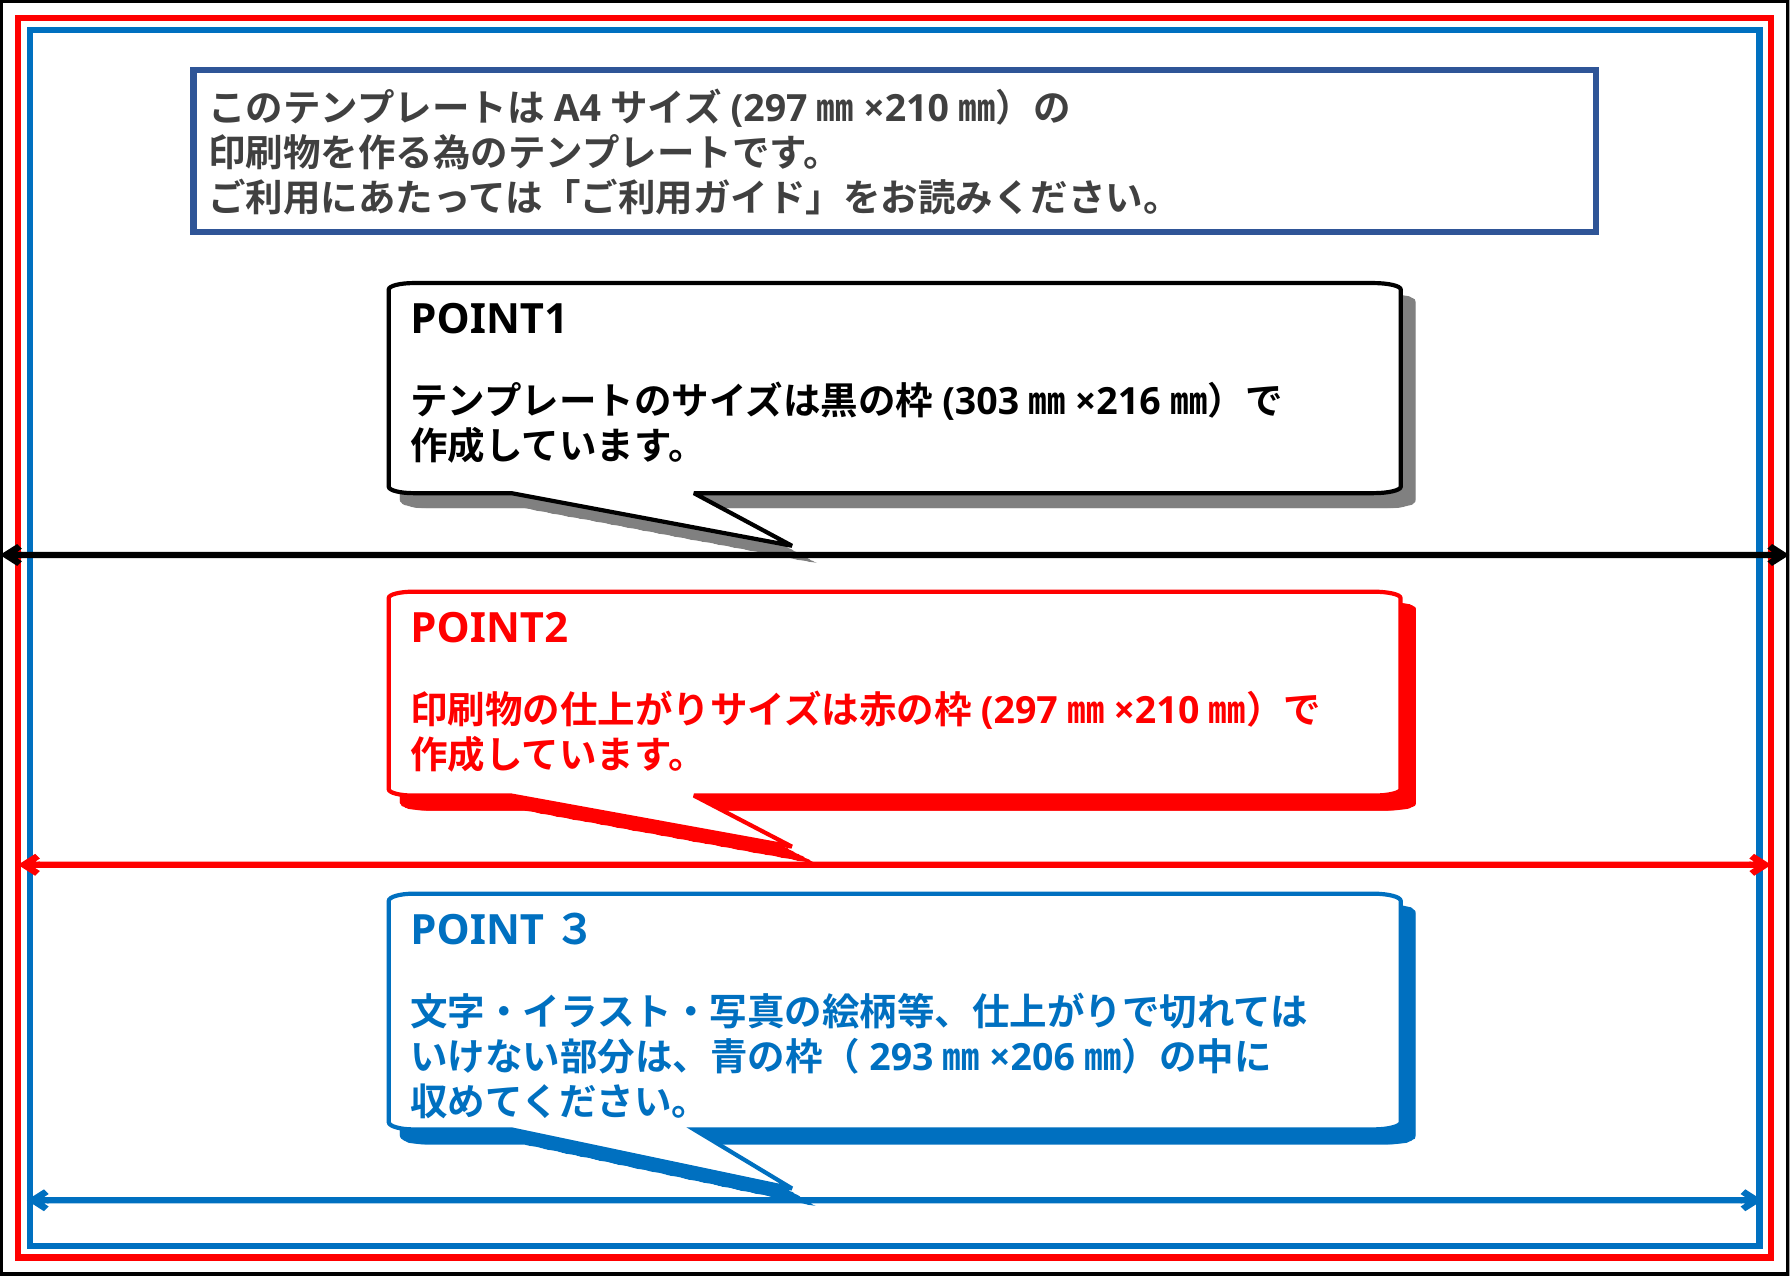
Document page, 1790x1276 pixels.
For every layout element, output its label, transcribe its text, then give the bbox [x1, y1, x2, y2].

text_box [0, 547, 1790, 563]
text_box [26, 1193, 1763, 1208]
text_box [29, 1201, 1761, 1247]
text_box [0, 0, 1790, 554]
text_box [0, 556, 1790, 1276]
text_box [29, 556, 1761, 864]
text_box [29, 29, 1761, 554]
text_box [1761, 556, 1772, 864]
text_box [29, 865, 1761, 1200]
text_box [17, 17, 1772, 554]
text_box このテンプレートはA4サイズ(297㎜×210㎜）の 印刷物を作る為のテンプレートです。 ご利用にあたっては「ご利用ガイド」をお読みください。 [192, 69, 1597, 233]
text_box [17, 865, 1772, 1259]
text_box POINT３ 文字・イラスト・写真の絵柄等、仕上がりで切れては いけない部分は、青の枠（293㎜×206㎜）の中に 収めてください。 [388, 893, 1401, 1189]
text_box POINT2 印刷物の仕上がりサイズは赤の枠(297㎜×210㎜）で 作成しています。 [388, 591, 1401, 847]
text_box [17, 556, 29, 864]
text_box POINT1 テンプレートのサイズは黒の枠(303㎜×216㎜）で 作成しています。 [388, 283, 1401, 546]
